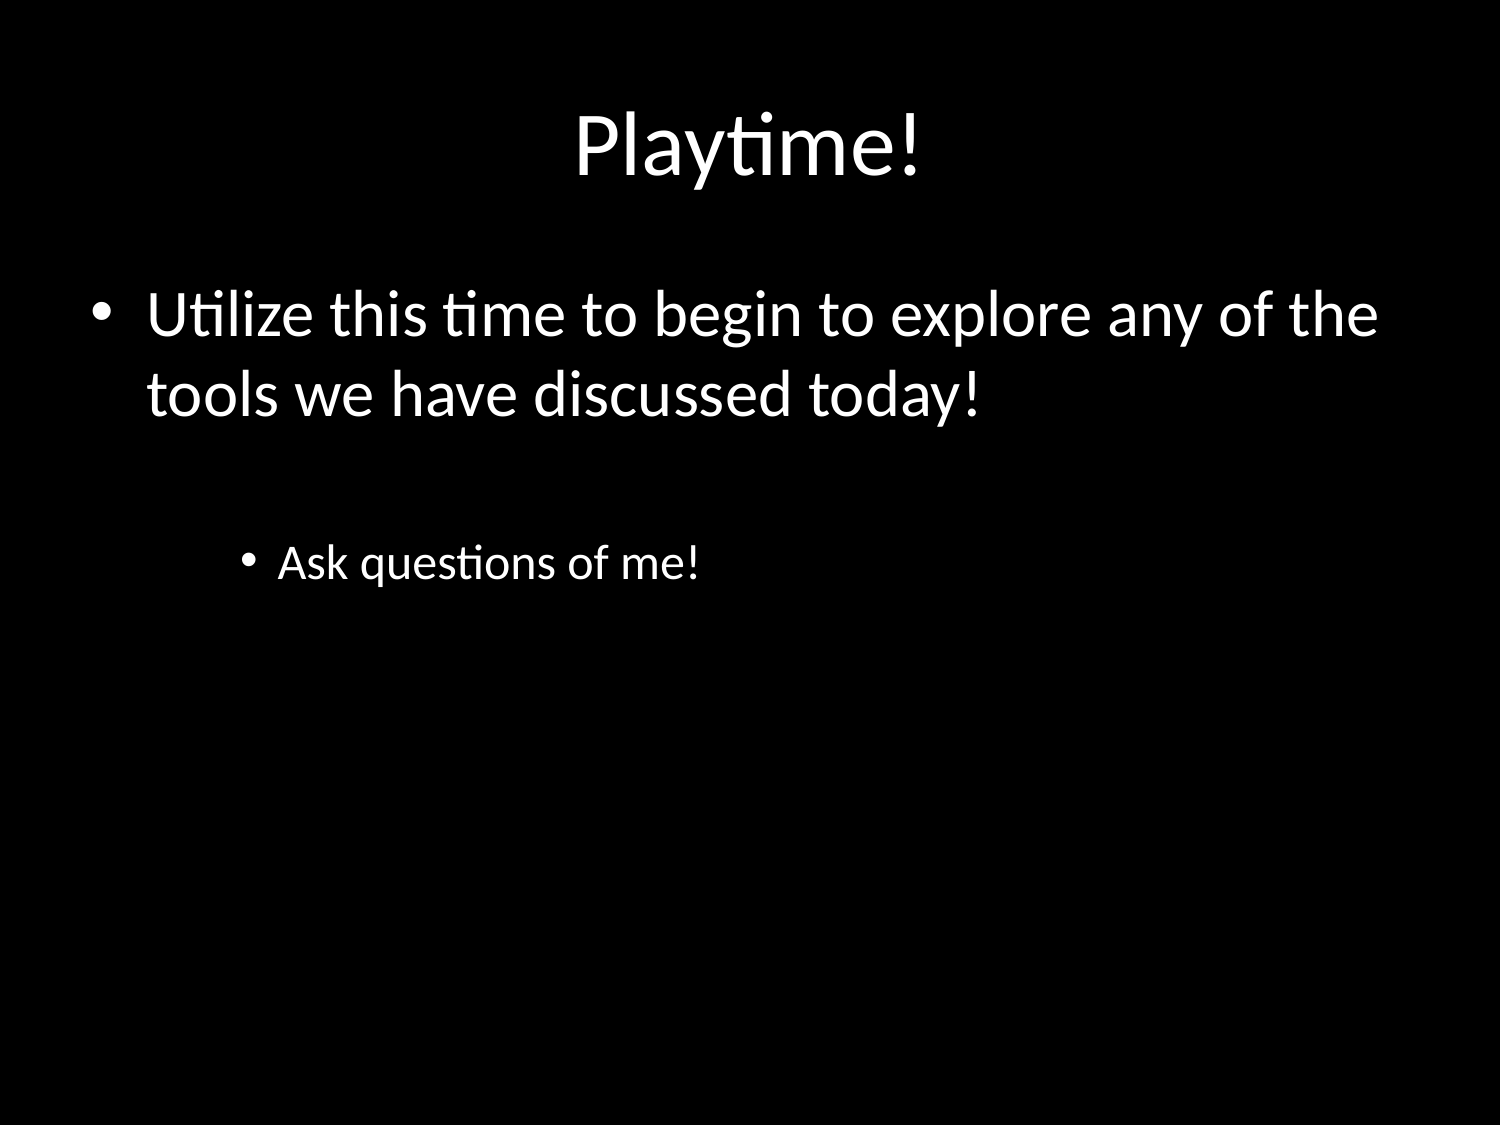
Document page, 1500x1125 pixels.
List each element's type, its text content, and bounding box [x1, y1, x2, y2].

title Playtime! [75, 45, 1425, 233]
list Utilize this time to begin to explore any of the tools we have discussed today! Ask questions of me! [75, 262, 1425, 1005]
